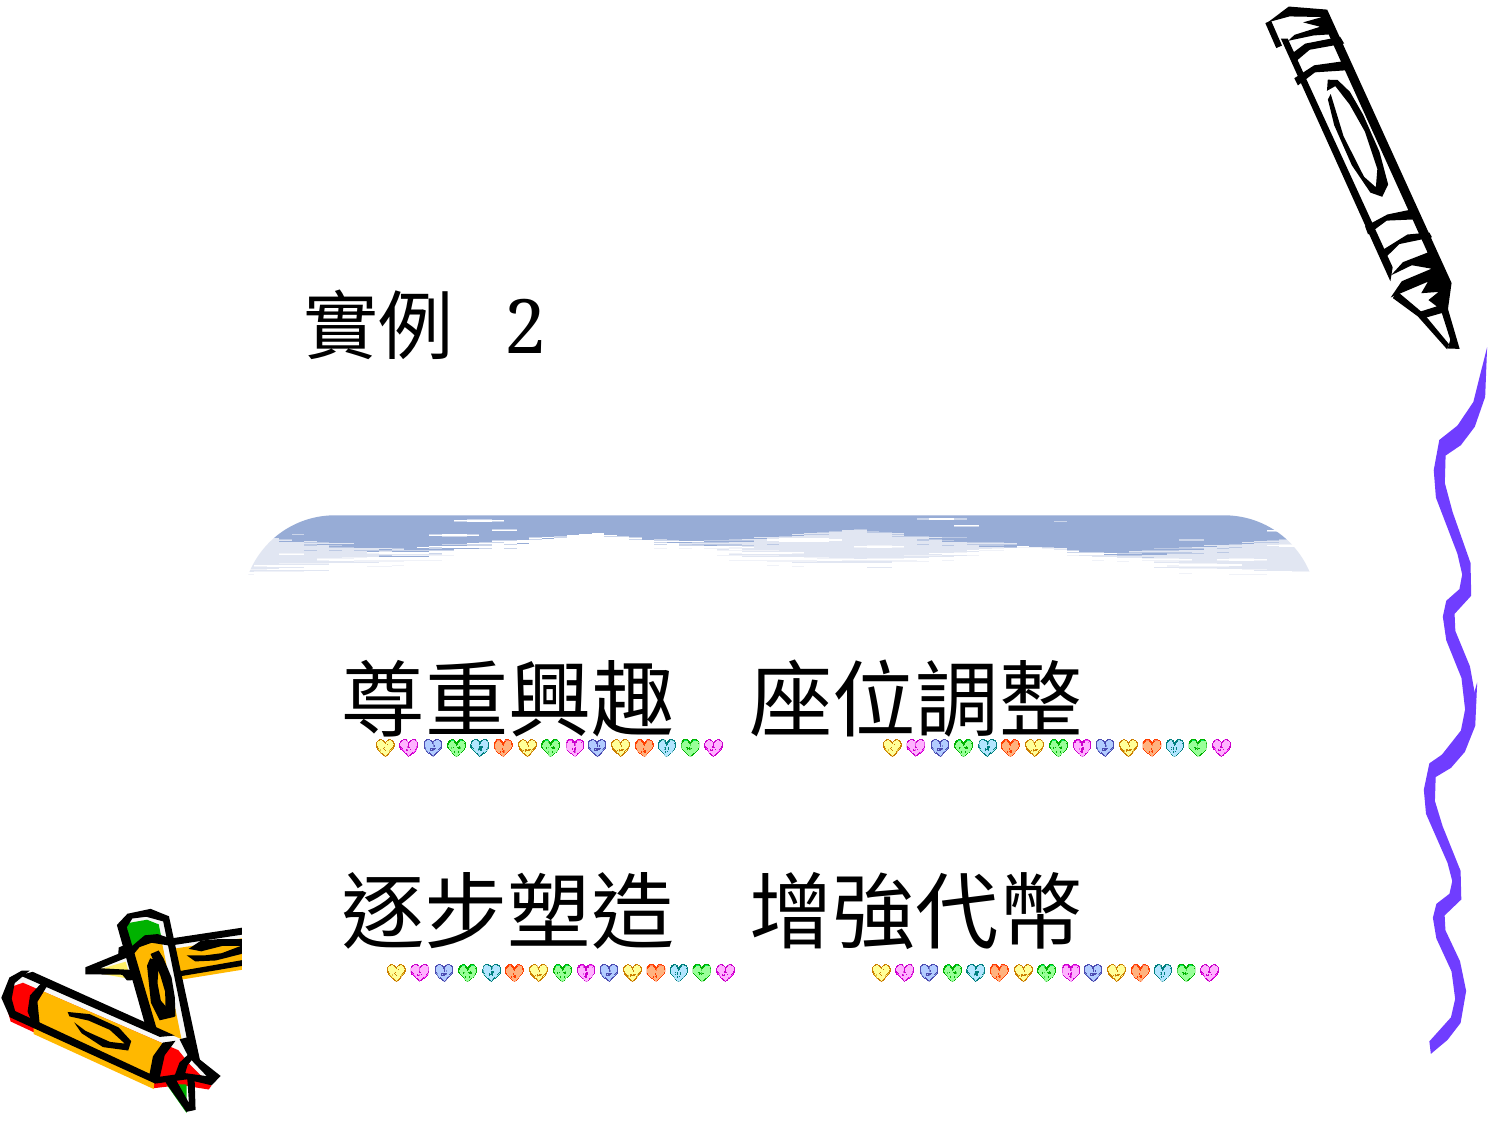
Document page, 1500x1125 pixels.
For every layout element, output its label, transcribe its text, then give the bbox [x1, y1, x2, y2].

text_box 尊重興趣 座位調整 逐步塑造 增強代幣 [242, 515, 1317, 1071]
text_box 實例 2 [70, 234, 780, 377]
picture [383, 963, 738, 982]
picture [867, 963, 1222, 982]
picture [879, 739, 1234, 758]
picture [371, 739, 726, 758]
